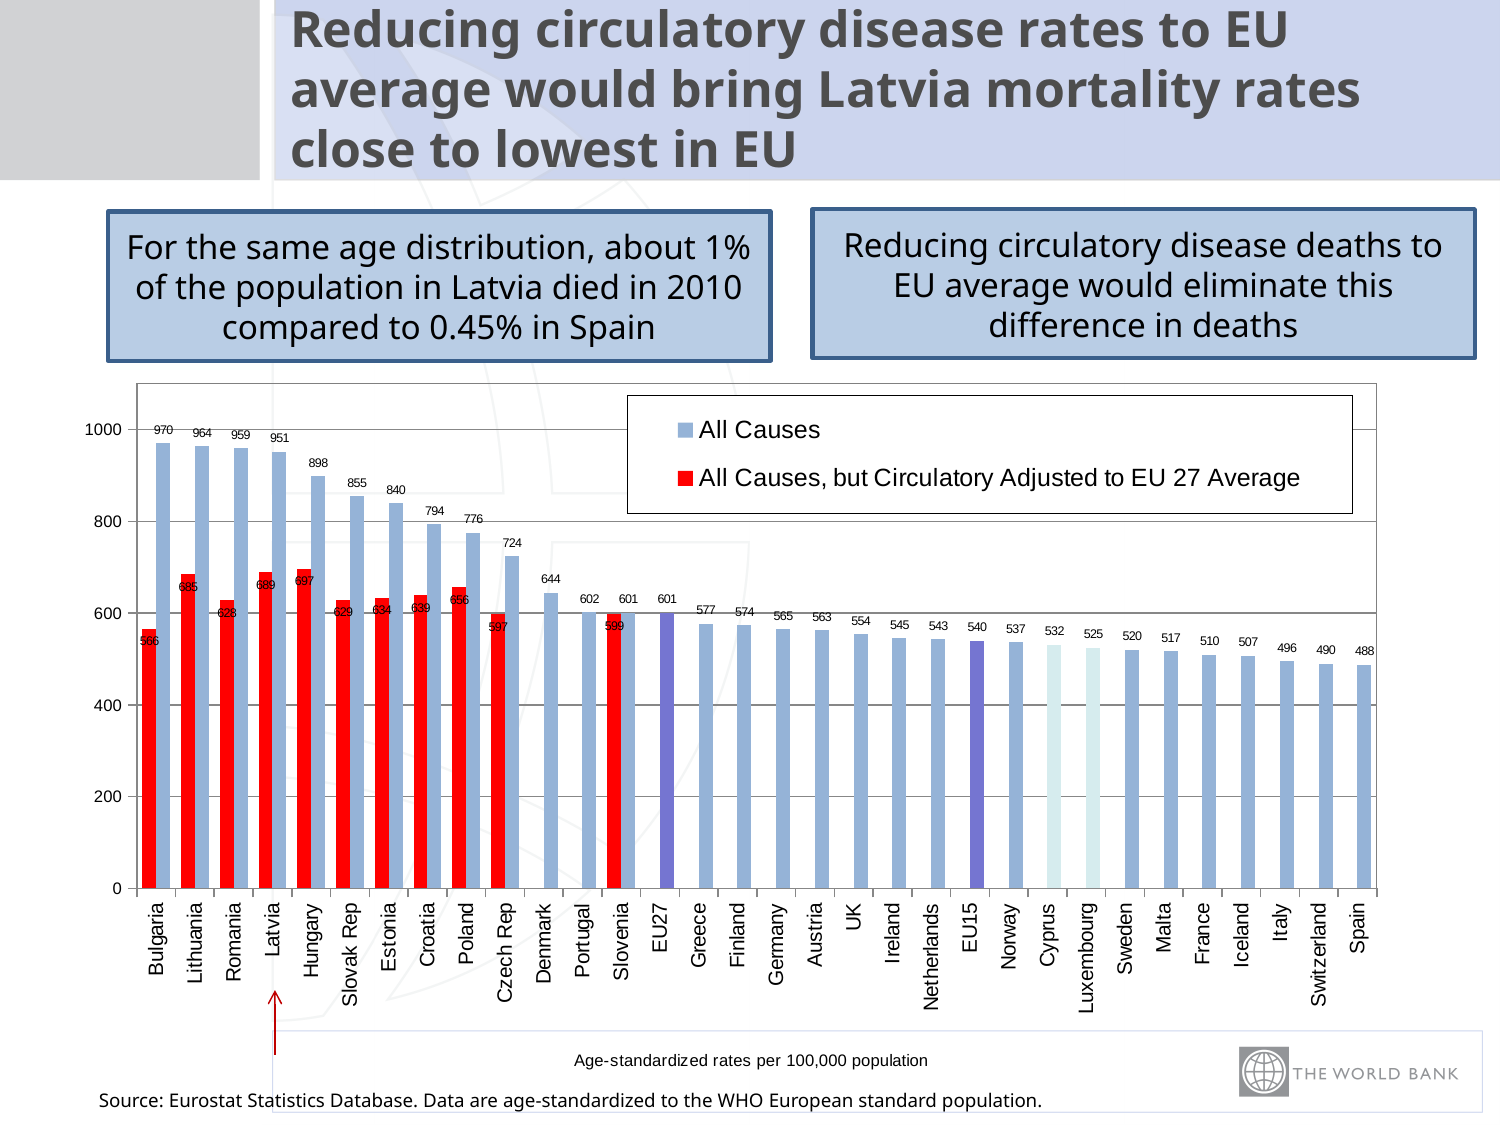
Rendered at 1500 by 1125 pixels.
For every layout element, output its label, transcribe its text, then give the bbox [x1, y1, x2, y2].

text_box For the same age distribution, about 1% of the population in Latvia died in 2010 compared to 0.45% in Spain [106, 209, 773, 354]
picture [0, 0, 1500, 1125]
chart [74, 356, 1426, 1082]
text_box Reducing circulatory disease deaths to EU average would eliminate this difference in deaths [810, 207, 1477, 360]
title Reducing circulatory disease rates to EU average would bring Latvia mortality rates close to lowest in EU [274, 12, 1500, 162]
text_box Source: Eurostat Statistics Database. Data are age-standardized to the WHO European standard population. [84, 1091, 1335, 1119]
